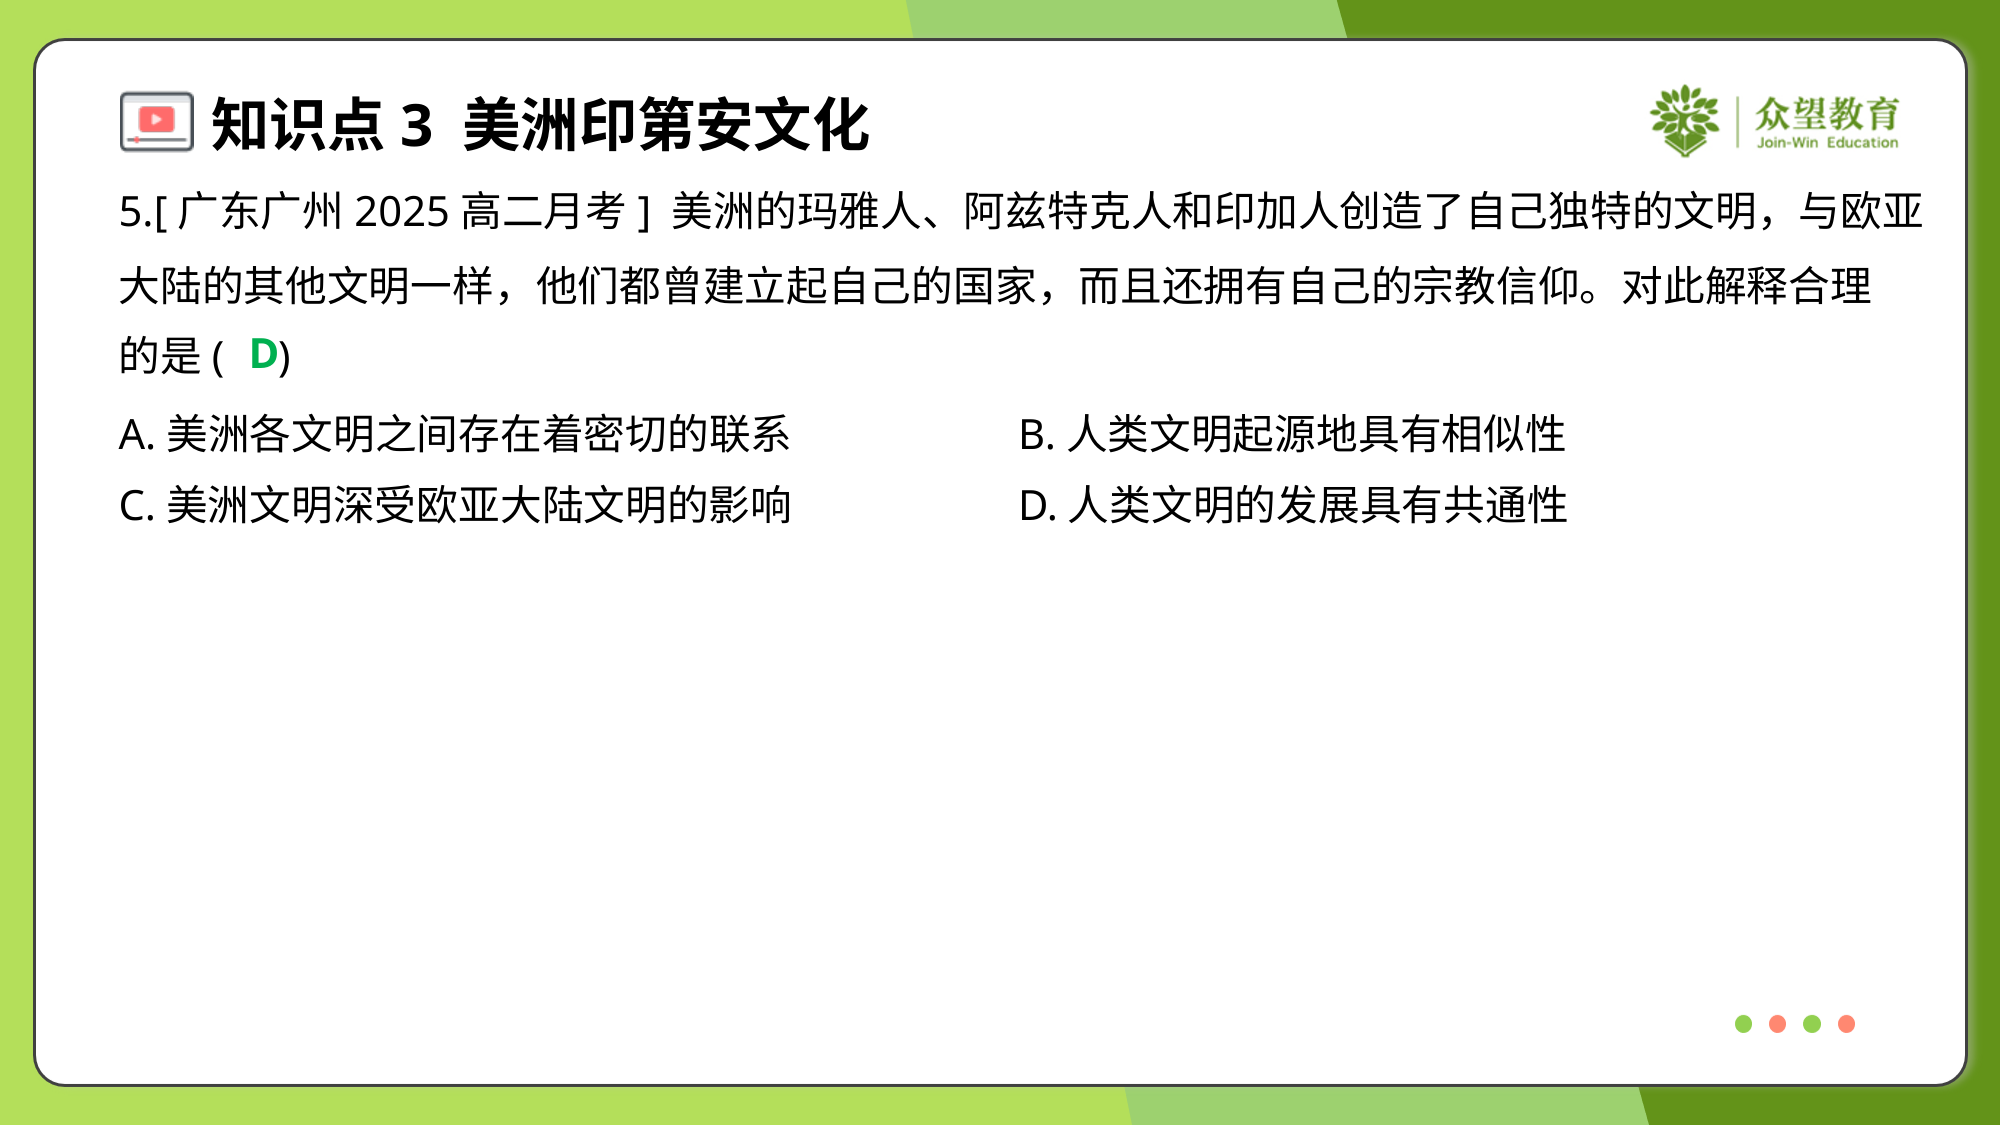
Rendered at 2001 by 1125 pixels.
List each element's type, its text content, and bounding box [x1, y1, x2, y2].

text_box D [232, 306, 296, 371]
text_box A.美洲各文明之间存在着密切的联系 B.人类文明起源地具有相似性 C.美洲文明深受欧亚大陆文明的影响 D.人类文明的发展具有共通性 [118, 382, 1883, 522]
text_box 5.[广东广州2025高二月考] 美洲的玛雅人、阿兹特克人和印加人创造了自己独特的文明，与欧亚 大陆的其他文明一样，他们都曾建立起自己的国家，而且还拥有自己的宗教信仰。对此解释合理 的是( ) [118, 159, 1883, 373]
picture [0, 0, 2000, 1125]
